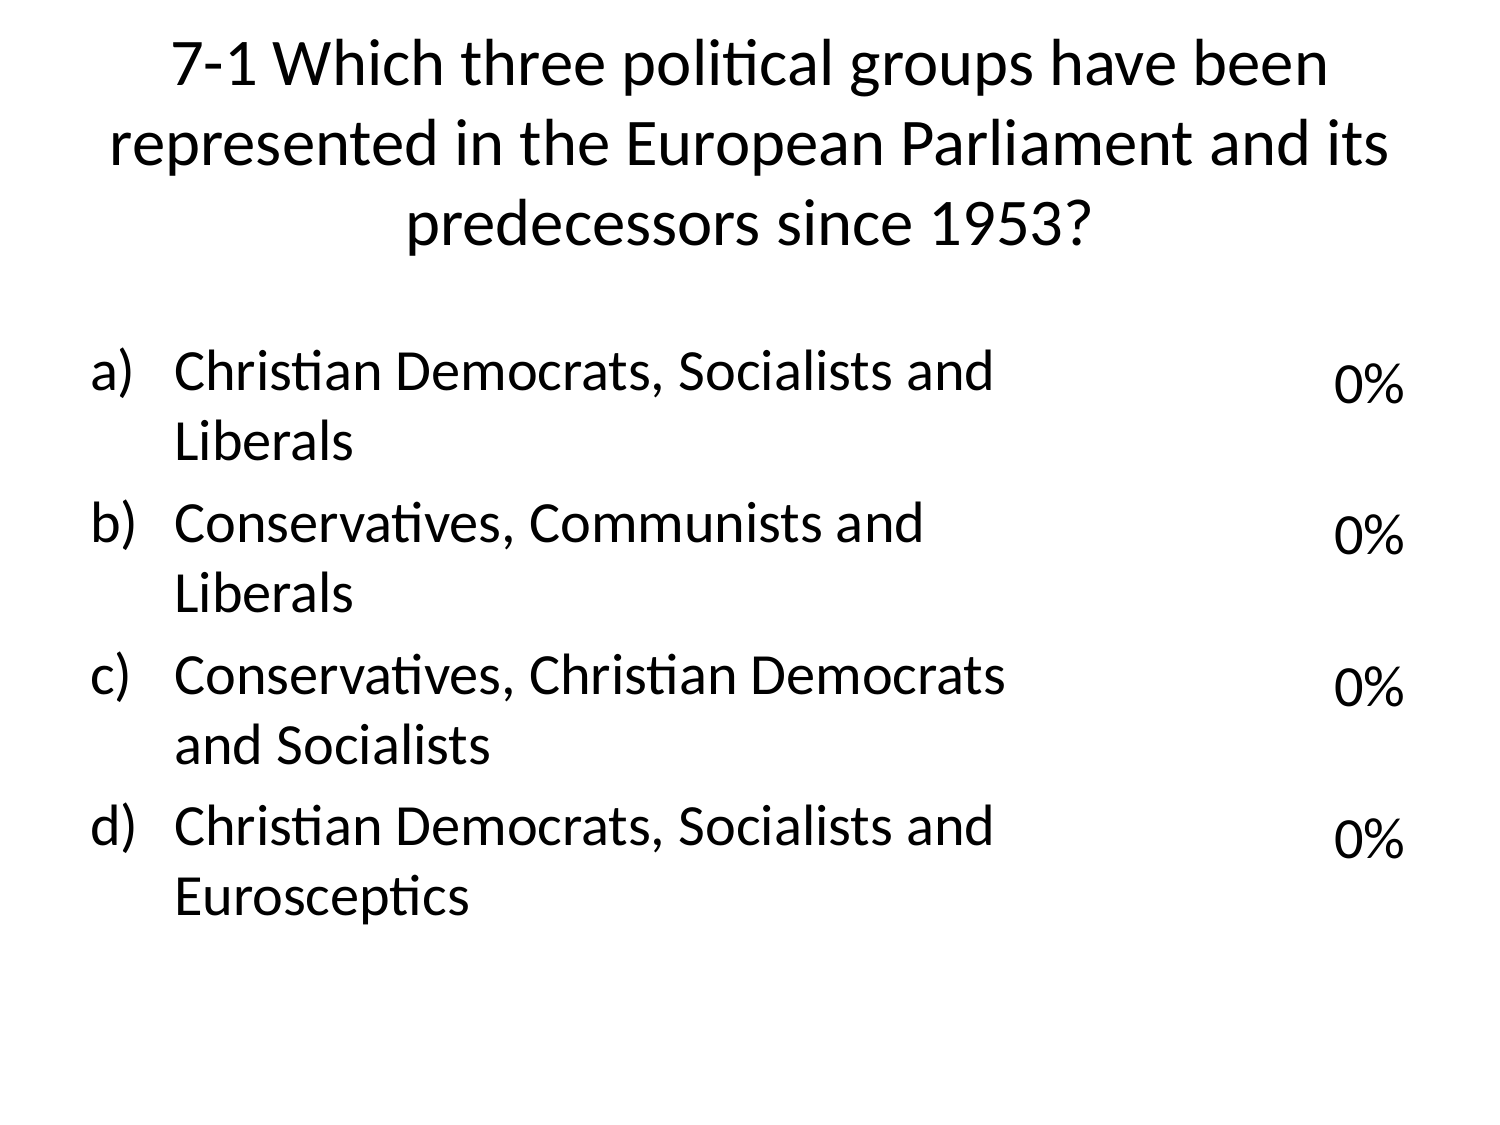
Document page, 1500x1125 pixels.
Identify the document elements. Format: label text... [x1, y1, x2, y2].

list Christian Democrats, Socialists and Liberals Conservatives, Communists and Liberals Conservatives, Christian Democrats and Socialists Christian Democrats, Socialists and Eurosceptics [74, 324, 1117, 949]
title 7-1 Which three political groups have been represented in the European Parliament and its predecessors since 1953? [74, 11, 1426, 267]
list 0% 0% 0% 0% [1137, 337, 1422, 1081]
